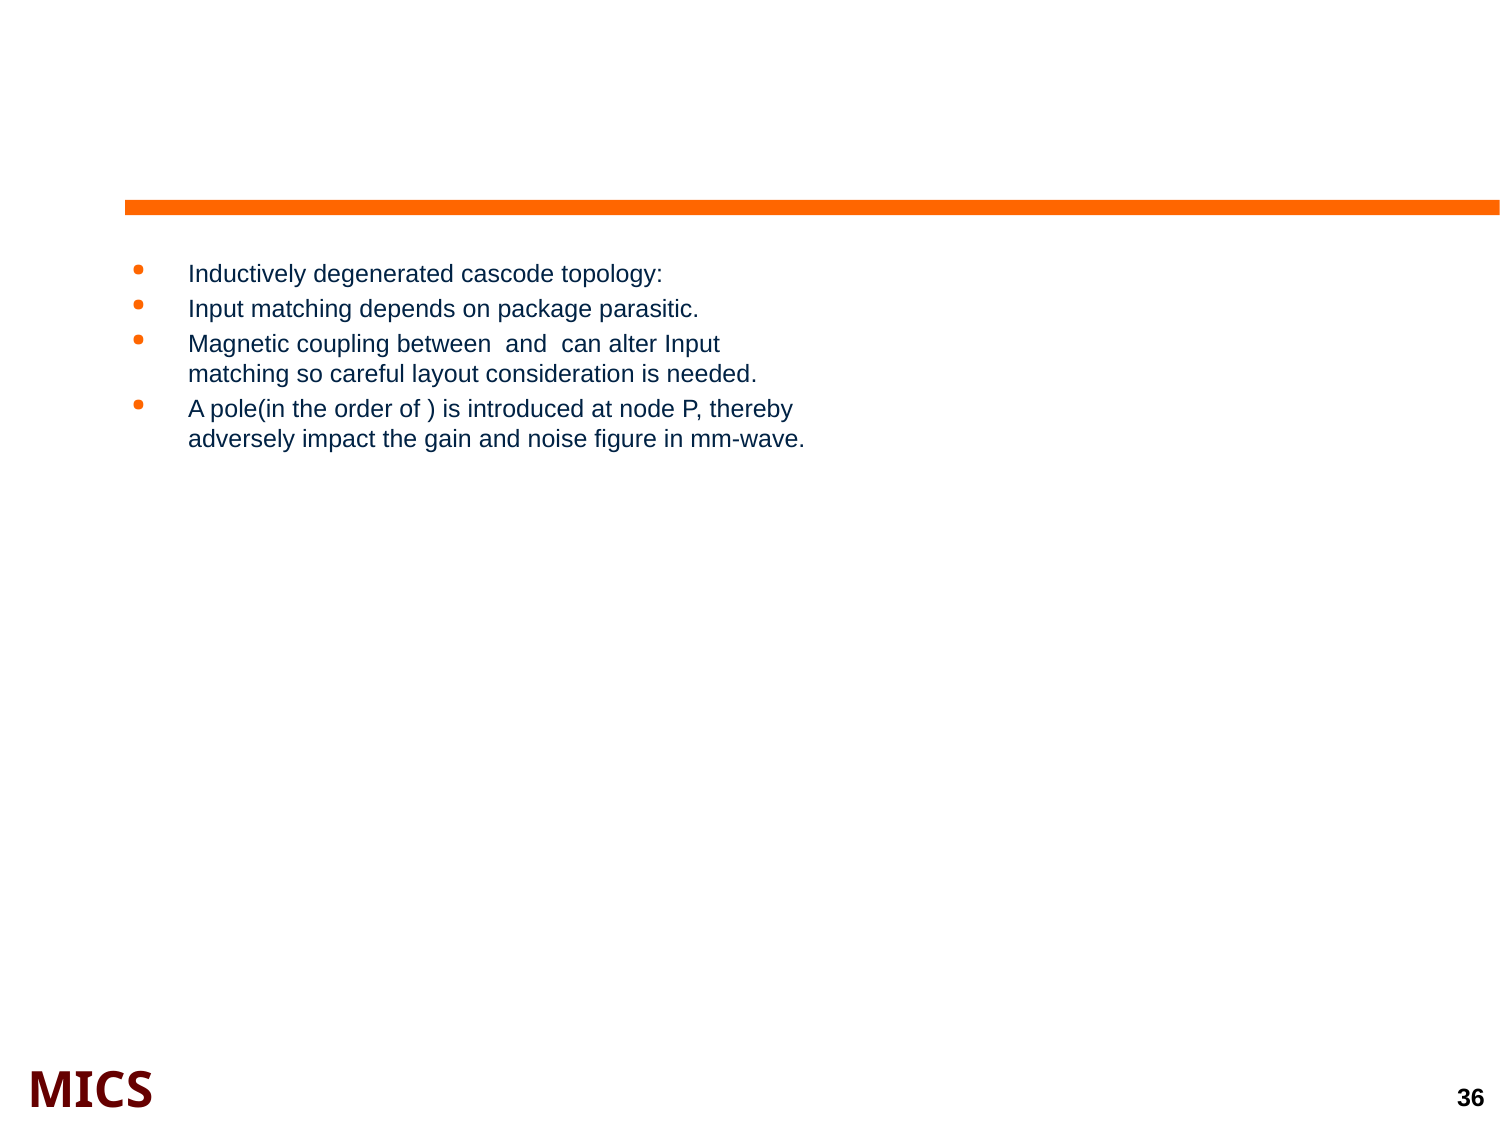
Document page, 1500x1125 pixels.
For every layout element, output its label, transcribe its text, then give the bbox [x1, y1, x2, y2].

slide_number 36 [1425, 1067, 1500, 1125]
